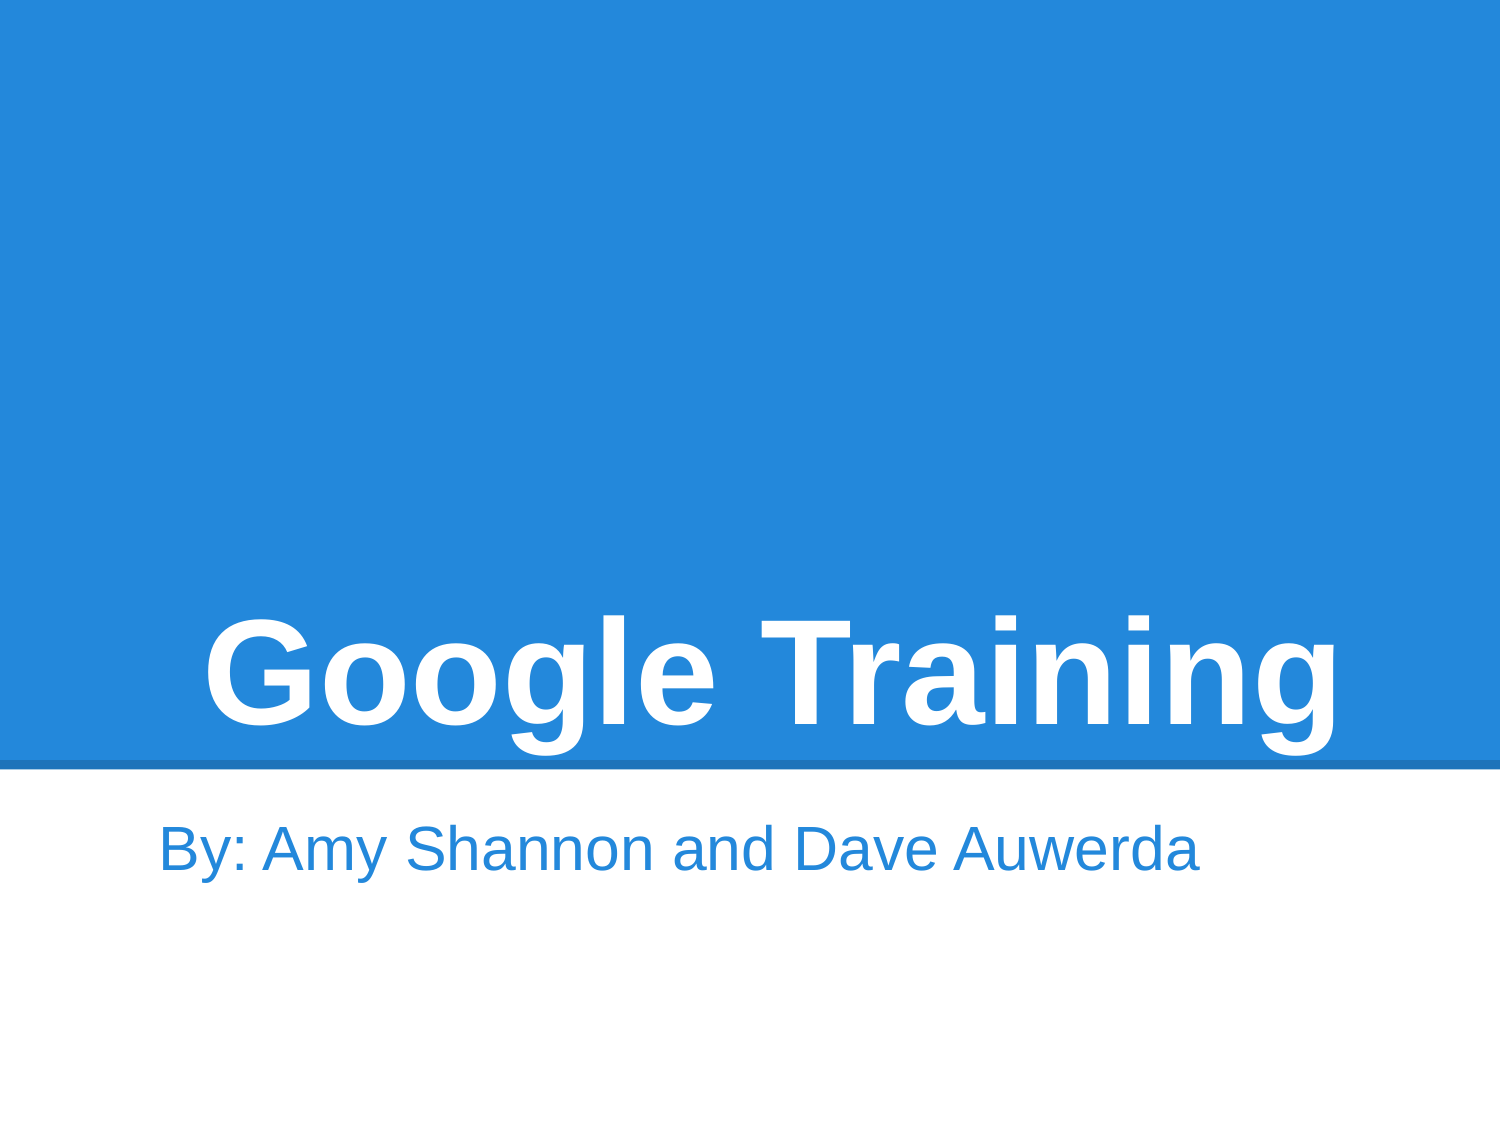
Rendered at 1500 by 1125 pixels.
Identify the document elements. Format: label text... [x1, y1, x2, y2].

subtitle By: Amy Shannon and Dave Auwerda [112, 793, 1388, 1125]
title Google Training [112, 551, 1388, 770]
